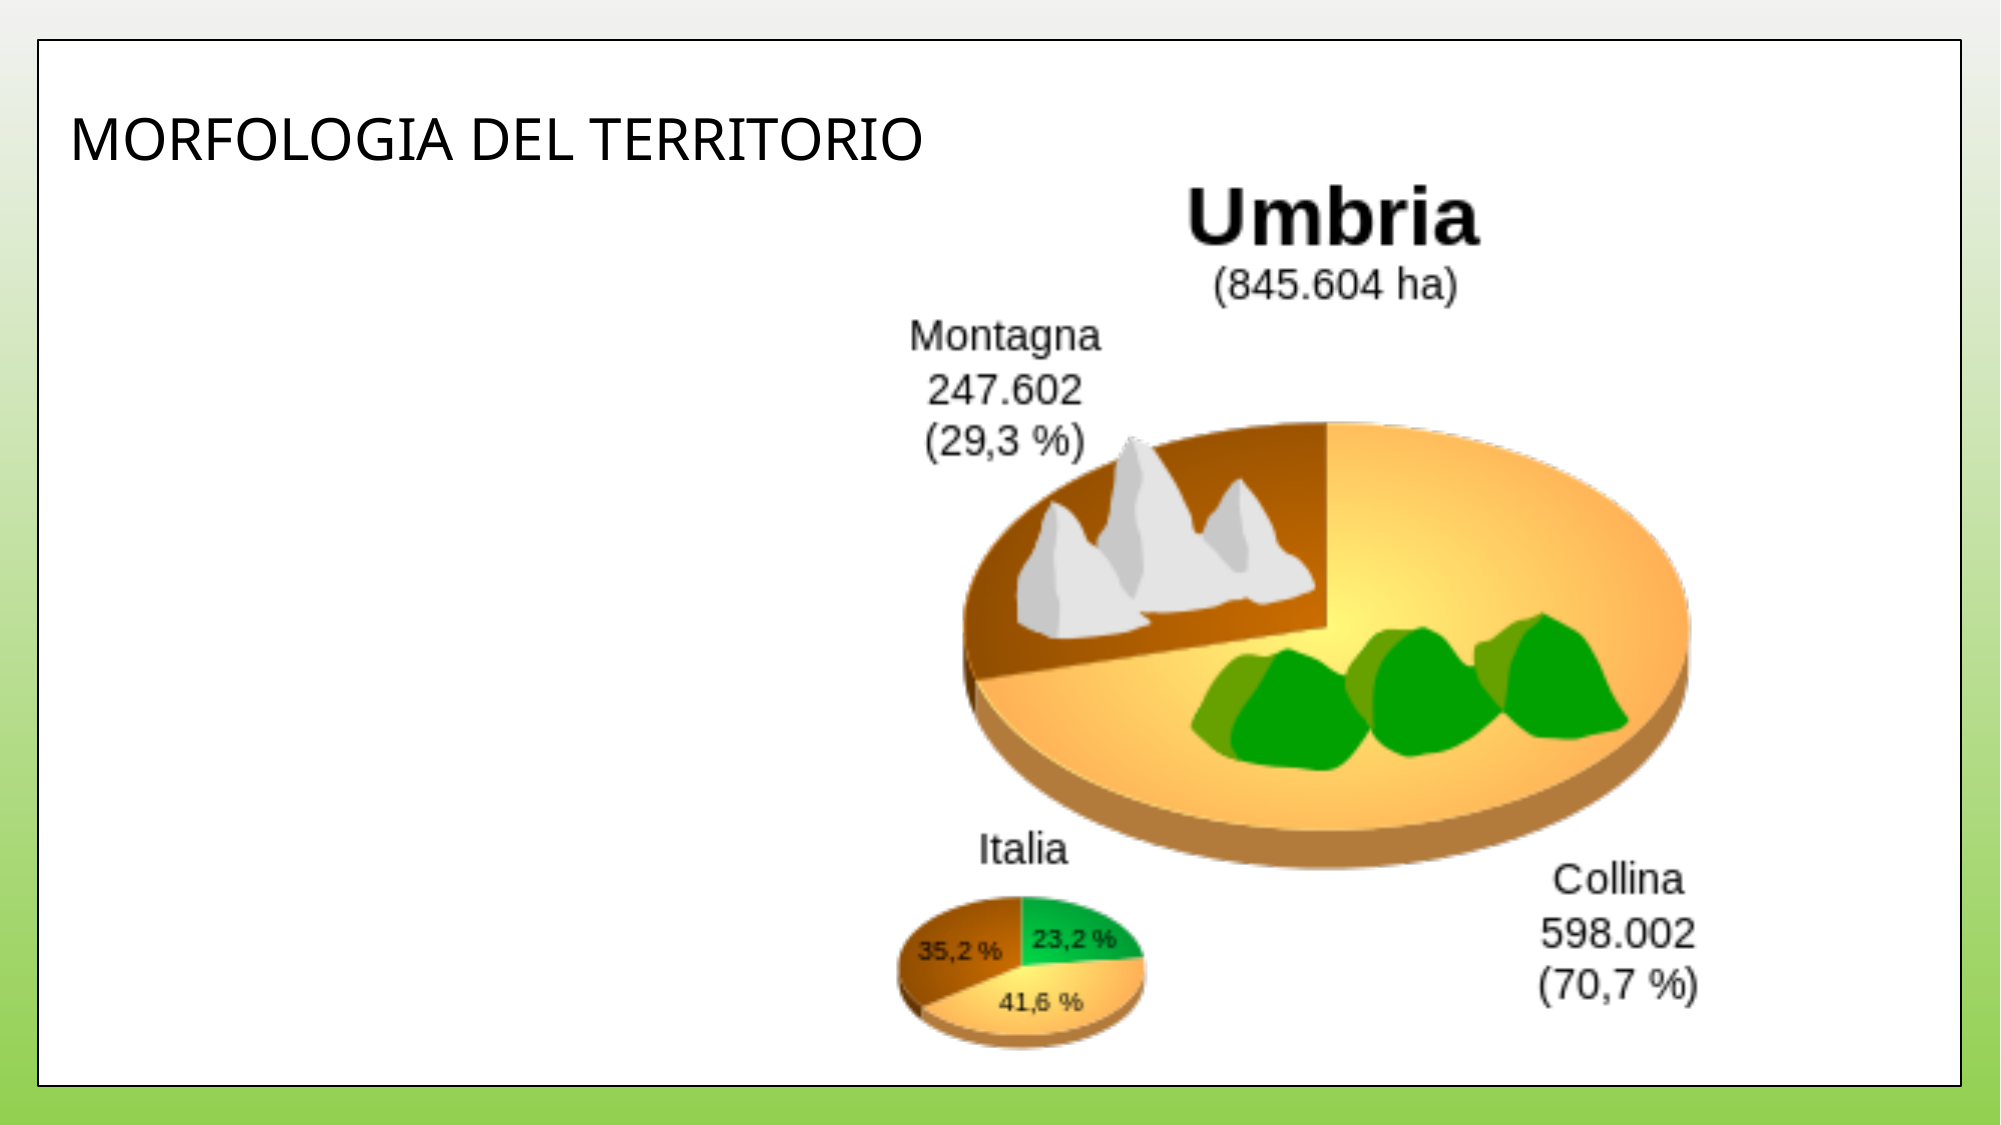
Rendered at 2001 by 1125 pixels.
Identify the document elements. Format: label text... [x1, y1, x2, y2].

text_box MORFOLOGIA DEL TERRITORIO [54, 70, 1118, 402]
picture [871, 147, 1803, 1078]
